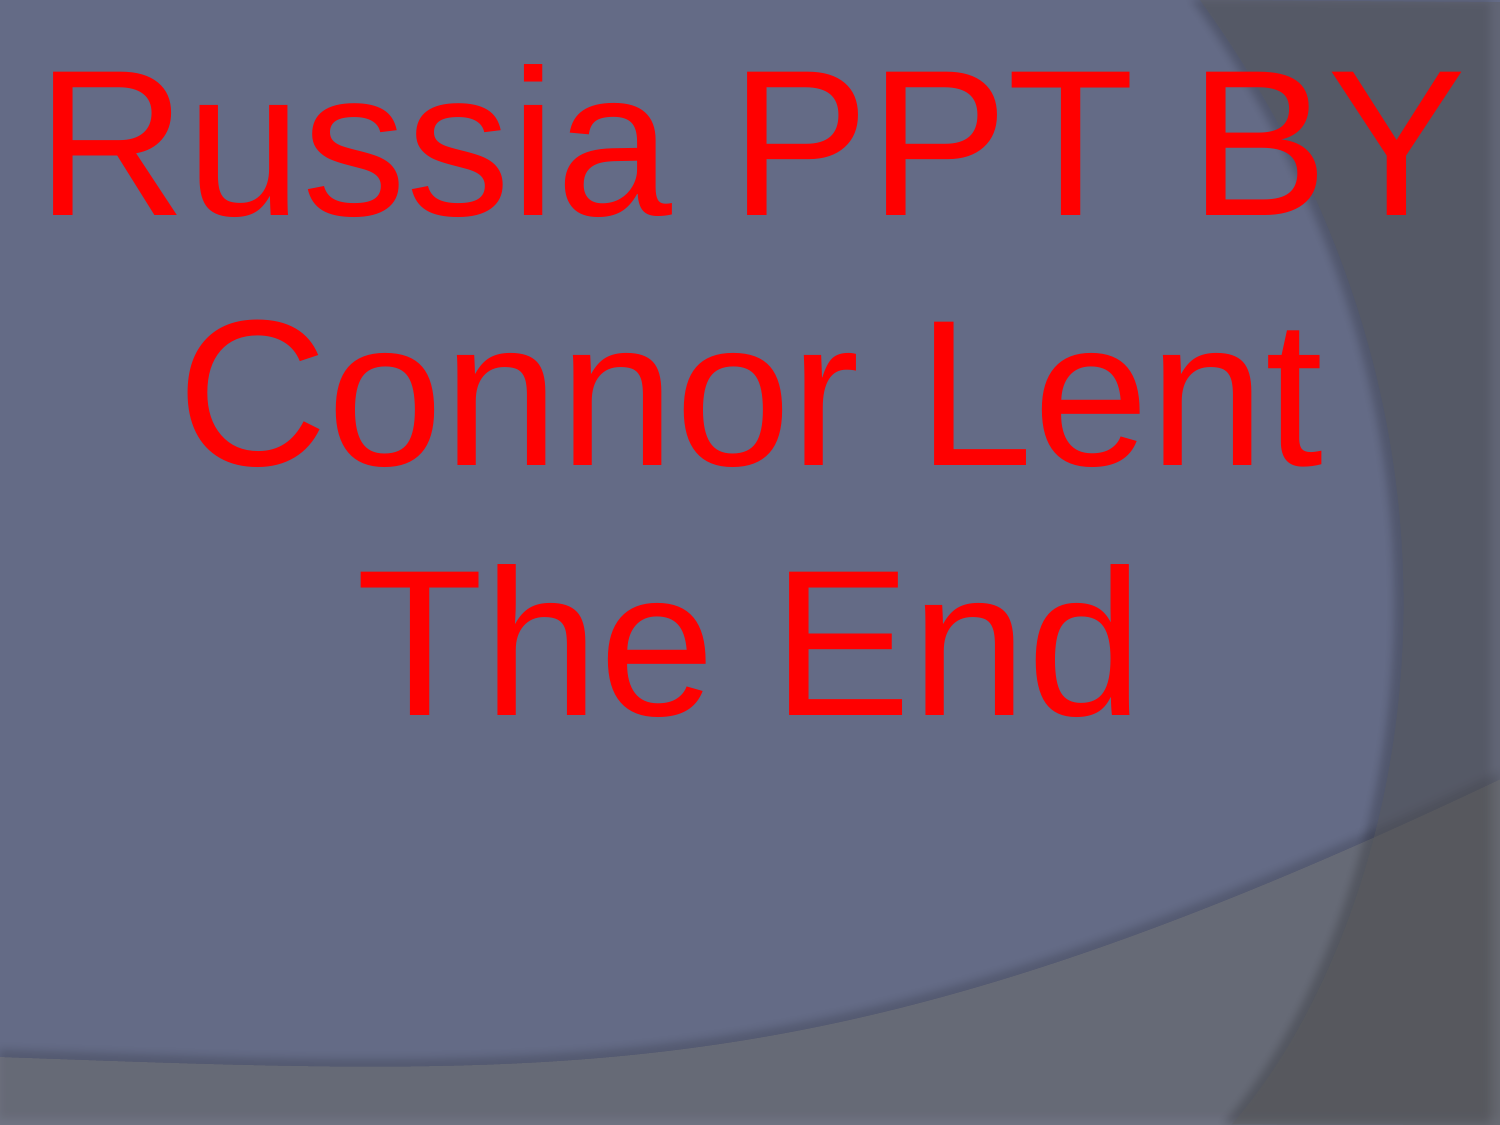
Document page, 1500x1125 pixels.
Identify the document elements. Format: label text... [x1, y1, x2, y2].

text_box Russia PPT BY Connor Lent The End [0, 0, 1500, 765]
